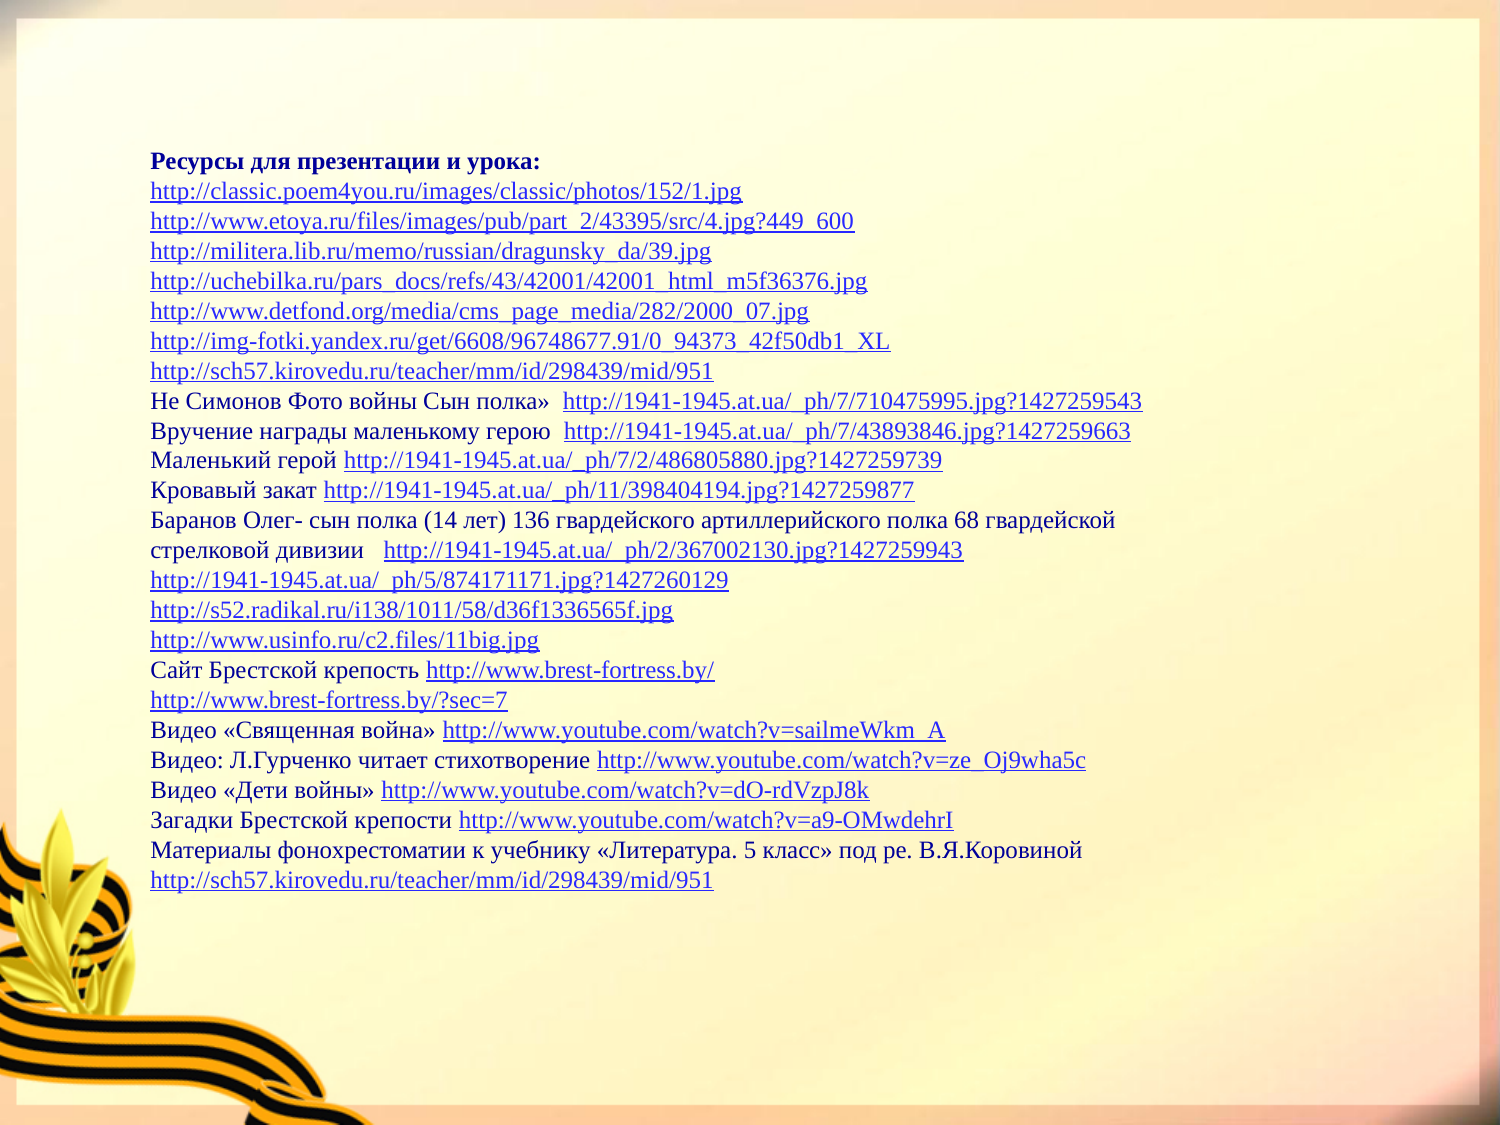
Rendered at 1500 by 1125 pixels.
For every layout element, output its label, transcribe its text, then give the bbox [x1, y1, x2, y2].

picture [0, 0, 1500, 1125]
text_box Ресурсы для презентации и урока: http://classic.poem4you.ru/images/classic/photos/152/1.jpg http://www.etoya.ru/files/images/pub/part_2/43395/src/4.jpg?449_600 http://militera.lib.ru/memo/russian/dragunsky_da/39.jpg http://uchebilka.ru/pars_docs/refs/43/42001/42001_html_m5f36376.jpg http://www.detfond.org/media/cms_page_media/282/2000_07.jpg http://img-fotki.yandex.ru/get/6608/96748677.91/0_94373_42f50db1_XL http://sch57.kirovedu.ru/teacher/mm/id/298439/mid/951 Не Симонов Фото войны Сын полка» http://1941-1945.at.ua/_ph/7/710475995.jpg?1427259543 Вручение награды маленькому герою http://1941-1945.at.ua/_ph/7/43893846.jpg?1427259663 Маленький герой http://1941-1945.at.ua/_ph/7/2/486805880.jpg?1427259739 Кровавый закат http://1941-1945.at.ua/_ph/11/398404194.jpg?1427259877 Баранов Олег- сын полка (14 лет) 136 гвардейского артиллерийского полка 68 гвардейской стрелковой дивизии http://1941-1945.at.ua/_ph/2/367002130.jpg?1427259943 http://1941-1945.at.ua/_ph/5/874171171.jpg?1427260129 http://s52.radikal.ru/i138/1011/58/d36f1336565f.jpg http://www.usinfo.ru/c2.files/11big.jpg Сайт Брестской крепость http://www.brest-fortress.by/ http://www.brest-fortress.by/?sec=7 Видео «Священная война» http://www.youtube.com/watch?v=sailmeWkm_A Видео: Л.Гурченко читает стихотворение http://www.youtube.com/watch?v=ze_Oj9wha5c Видео «Дети войны» http://www.youtube.com/watch?v=dO-rdVzpJ8k Загадки Брестской крепости http://www.youtube.com/watch?v=a9-OMwdehrI Материалы фонохрестоматии к учебнику «Литература. 5 класс» под ре. В.Я.Коровиной http://sch57.kirovedu.ru/teacher/mm/id/298439/mid/951 [135, 137, 1235, 961]
